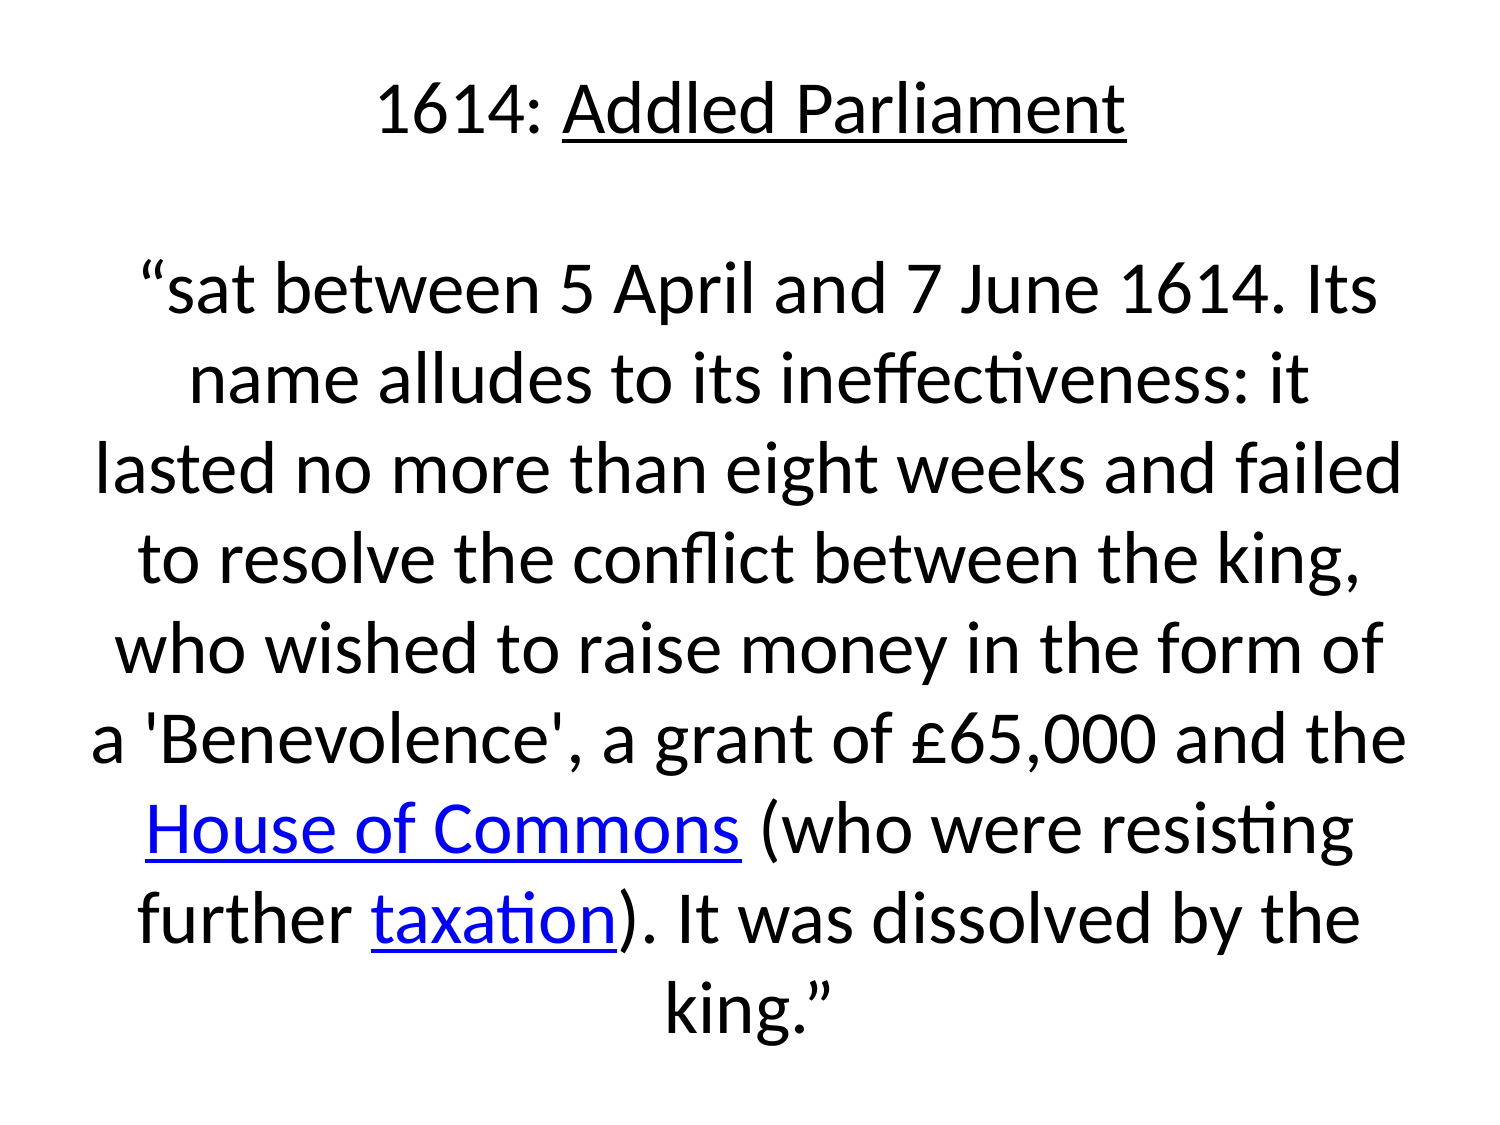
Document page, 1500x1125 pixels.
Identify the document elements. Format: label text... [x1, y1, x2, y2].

title 1614: Addled Parliament “sat between 5 April and 7 June 1614. Its name alludes to its ineffectiveness: it lasted no more than eight weeks and failed to resolve the conflict between the king, who wished to raise money in the form of a 'Benevolence', a grant of £65,000 and the House of Commons (who were resisting further taxation). It was dissolved by the king.” [74, 44, 1426, 1063]
